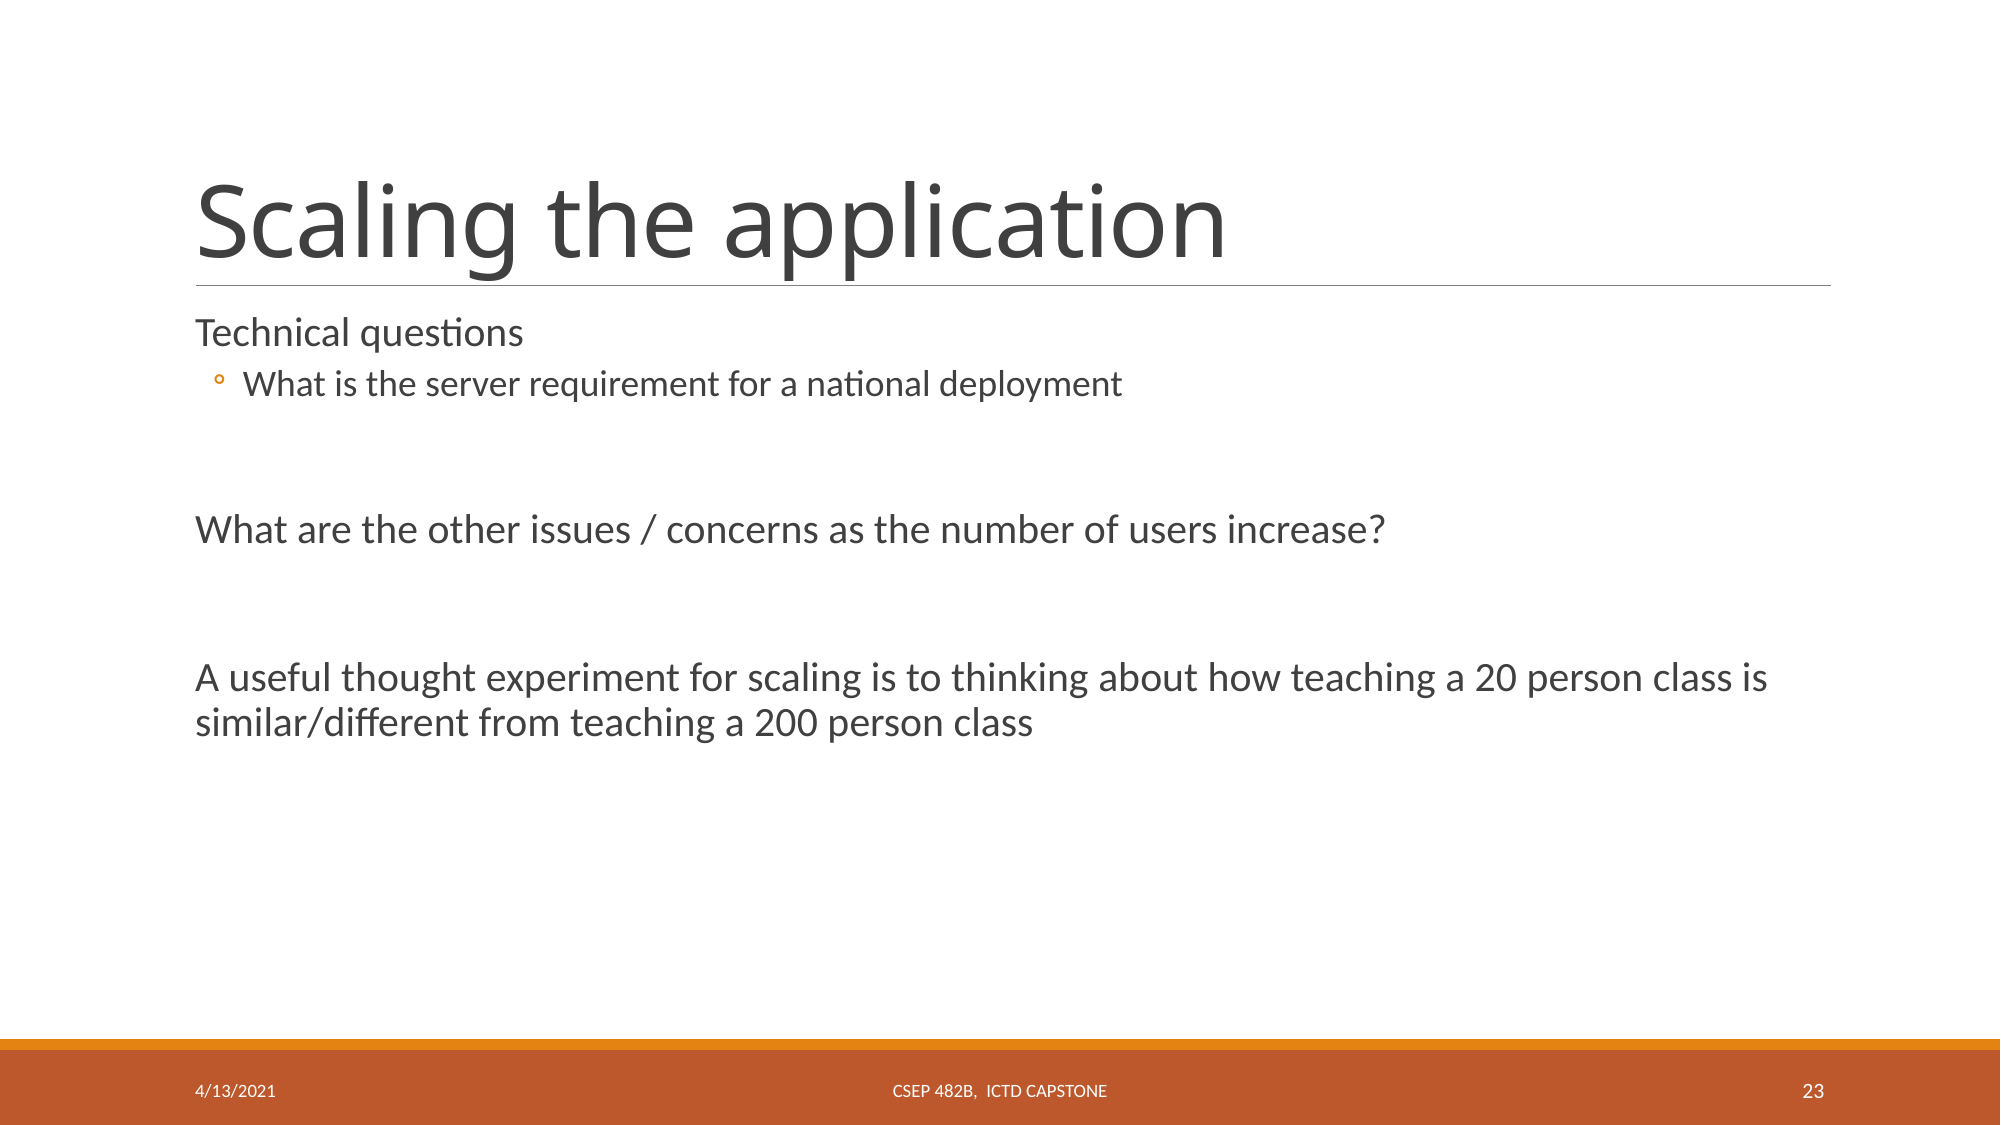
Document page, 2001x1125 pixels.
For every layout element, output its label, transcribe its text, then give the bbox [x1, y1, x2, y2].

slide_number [180, 1059, 586, 1120]
list Technical questions What is the server requirement for a national deployment What are the other issues / concerns as the number of users increase? A useful thought experiment for scaling is to thinking about how teaching a 20 person class is similar/different from teaching a 200 person class [180, 302, 1830, 963]
title Scaling the application [180, 47, 1830, 285]
slide_number 23 [1624, 1059, 1840, 1120]
footer CSEP 482B, ICTD Capstone [604, 1059, 1396, 1120]
